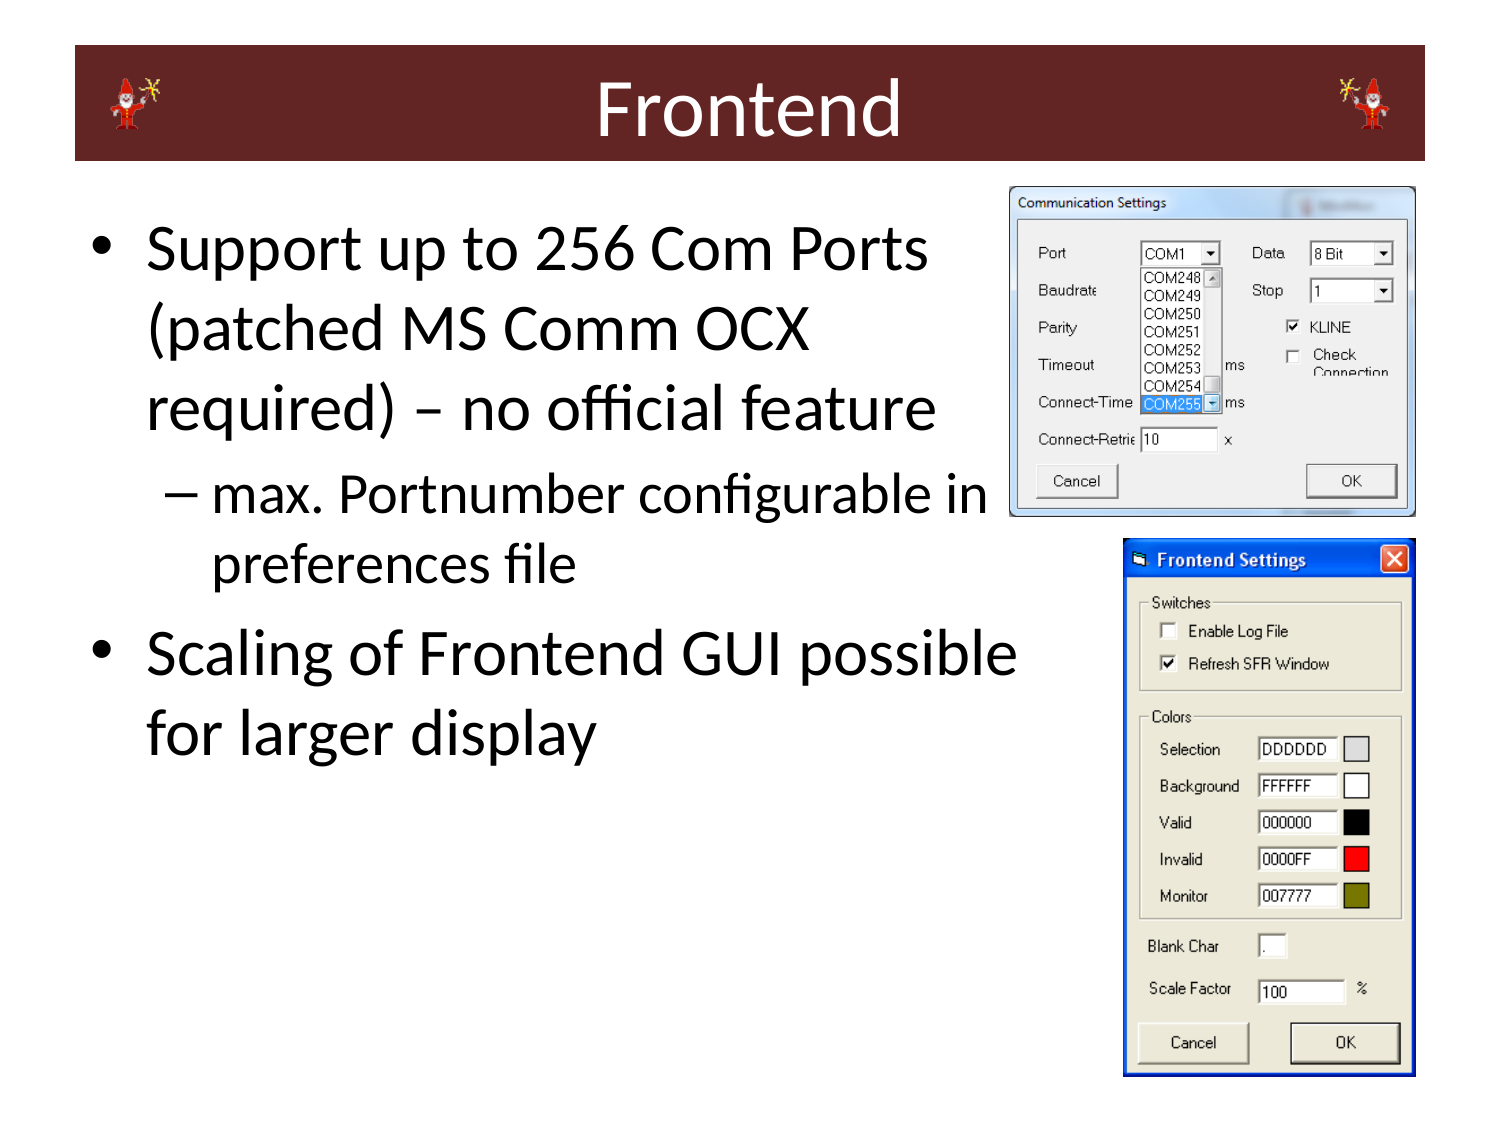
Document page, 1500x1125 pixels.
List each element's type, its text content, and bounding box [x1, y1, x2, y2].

title Frontend [75, 45, 1425, 161]
picture [1123, 538, 1416, 1077]
picture [109, 77, 160, 129]
picture [1340, 77, 1391, 129]
list Support up to 256 Com Ports (patched MS Comm OCX required) – no official feature max. Portnumber configurable in preferences file Scaling of Frontend GUI possible for larger display [75, 196, 1058, 1005]
picture [1009, 186, 1416, 517]
